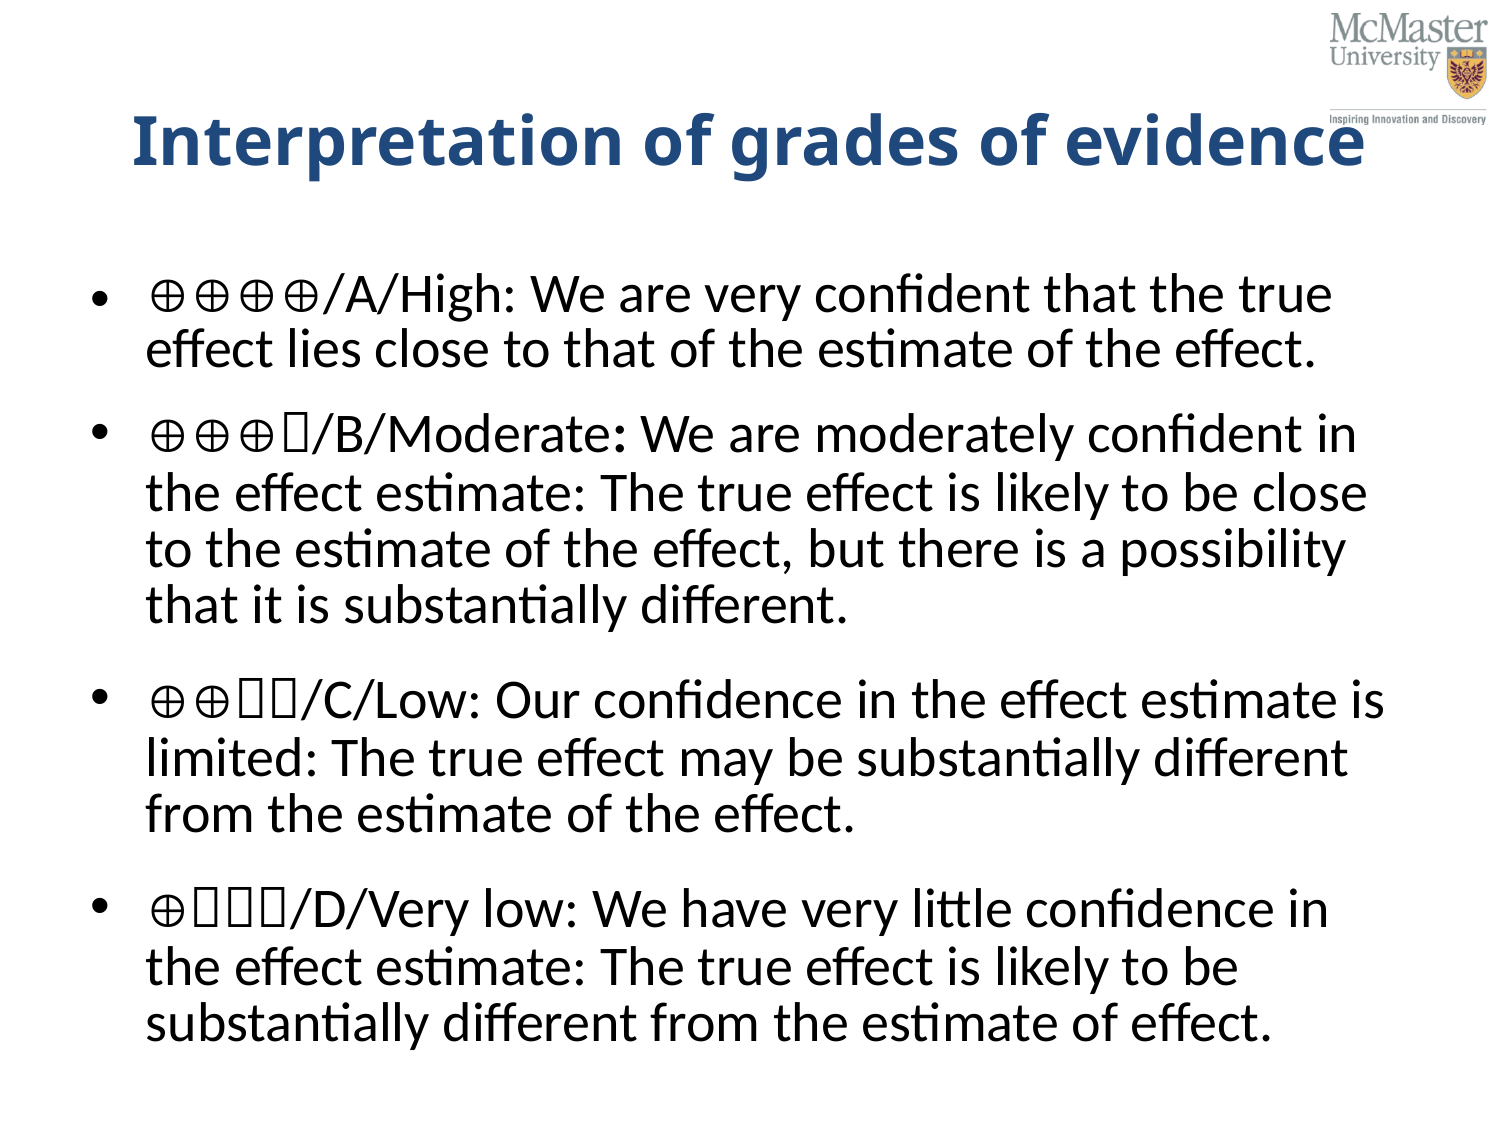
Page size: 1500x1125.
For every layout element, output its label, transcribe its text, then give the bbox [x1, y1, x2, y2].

title Interpretation of grades of evidence [75, 45, 1425, 233]
list /A/High: We are very confident that the true effect lies close to that of the estimate of the effect. /B/Moderate: We are moderately confident in the effect estimate: The true effect is likely to be close to the estimate of the effect, but there is a possibility that it is substantially different. /C/Low: Our confidence in the effect estimate is limited: The true effect may be substantially different from the estimate of the effect. /D/Very low: We have very little confidence in the effect estimate: The true effect is likely to be substantially different from the estimate of effect. [75, 262, 1425, 1075]
picture [1329, 12, 1488, 125]
